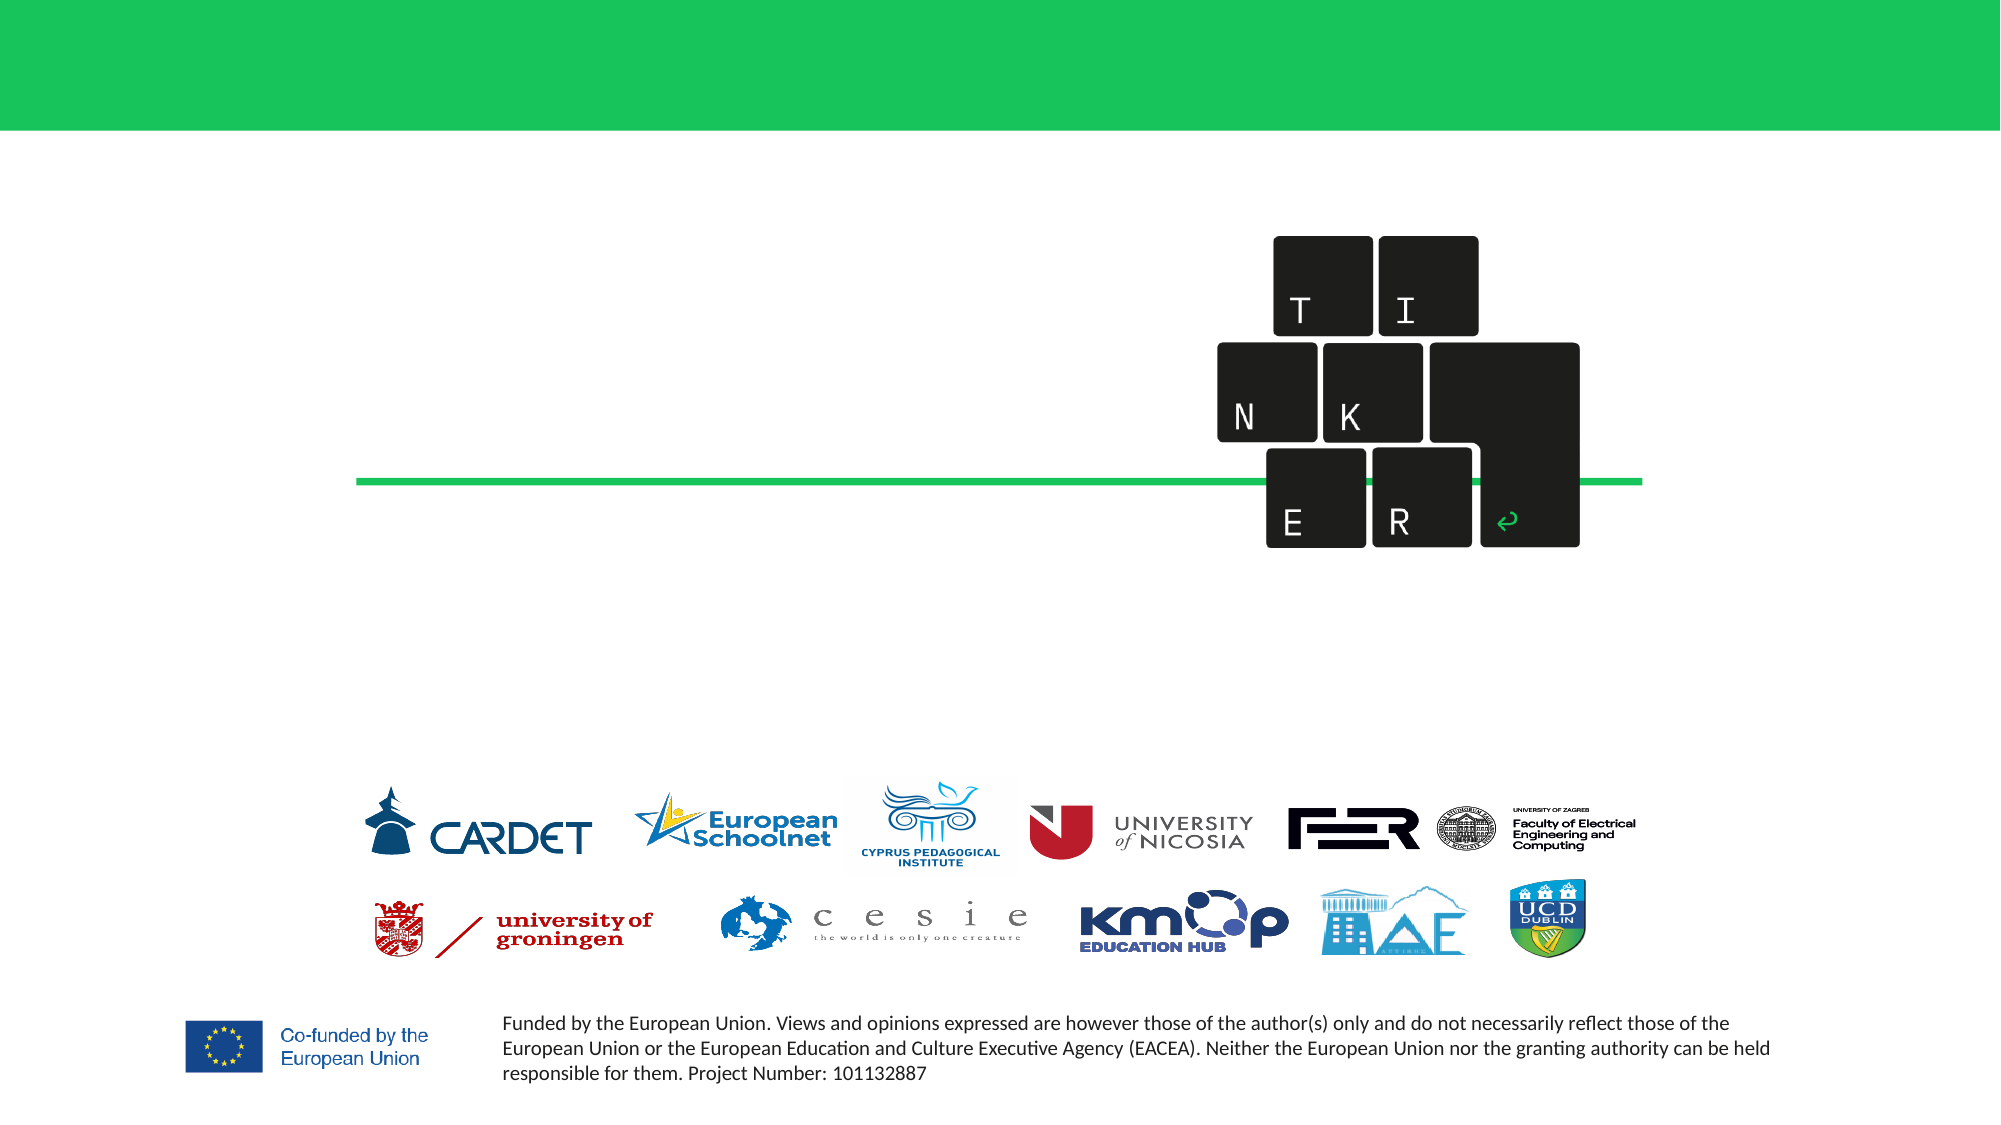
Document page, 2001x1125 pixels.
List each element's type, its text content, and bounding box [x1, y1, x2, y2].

title Voor hulp kunt u ons schrijven: [0, 12, 1018, 192]
picture [1217, 378, 1580, 548]
picture [168, 989, 469, 1106]
picture [1217, 236, 1580, 302]
text_box [216, 302, 2000, 378]
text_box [357, 775, 1643, 959]
